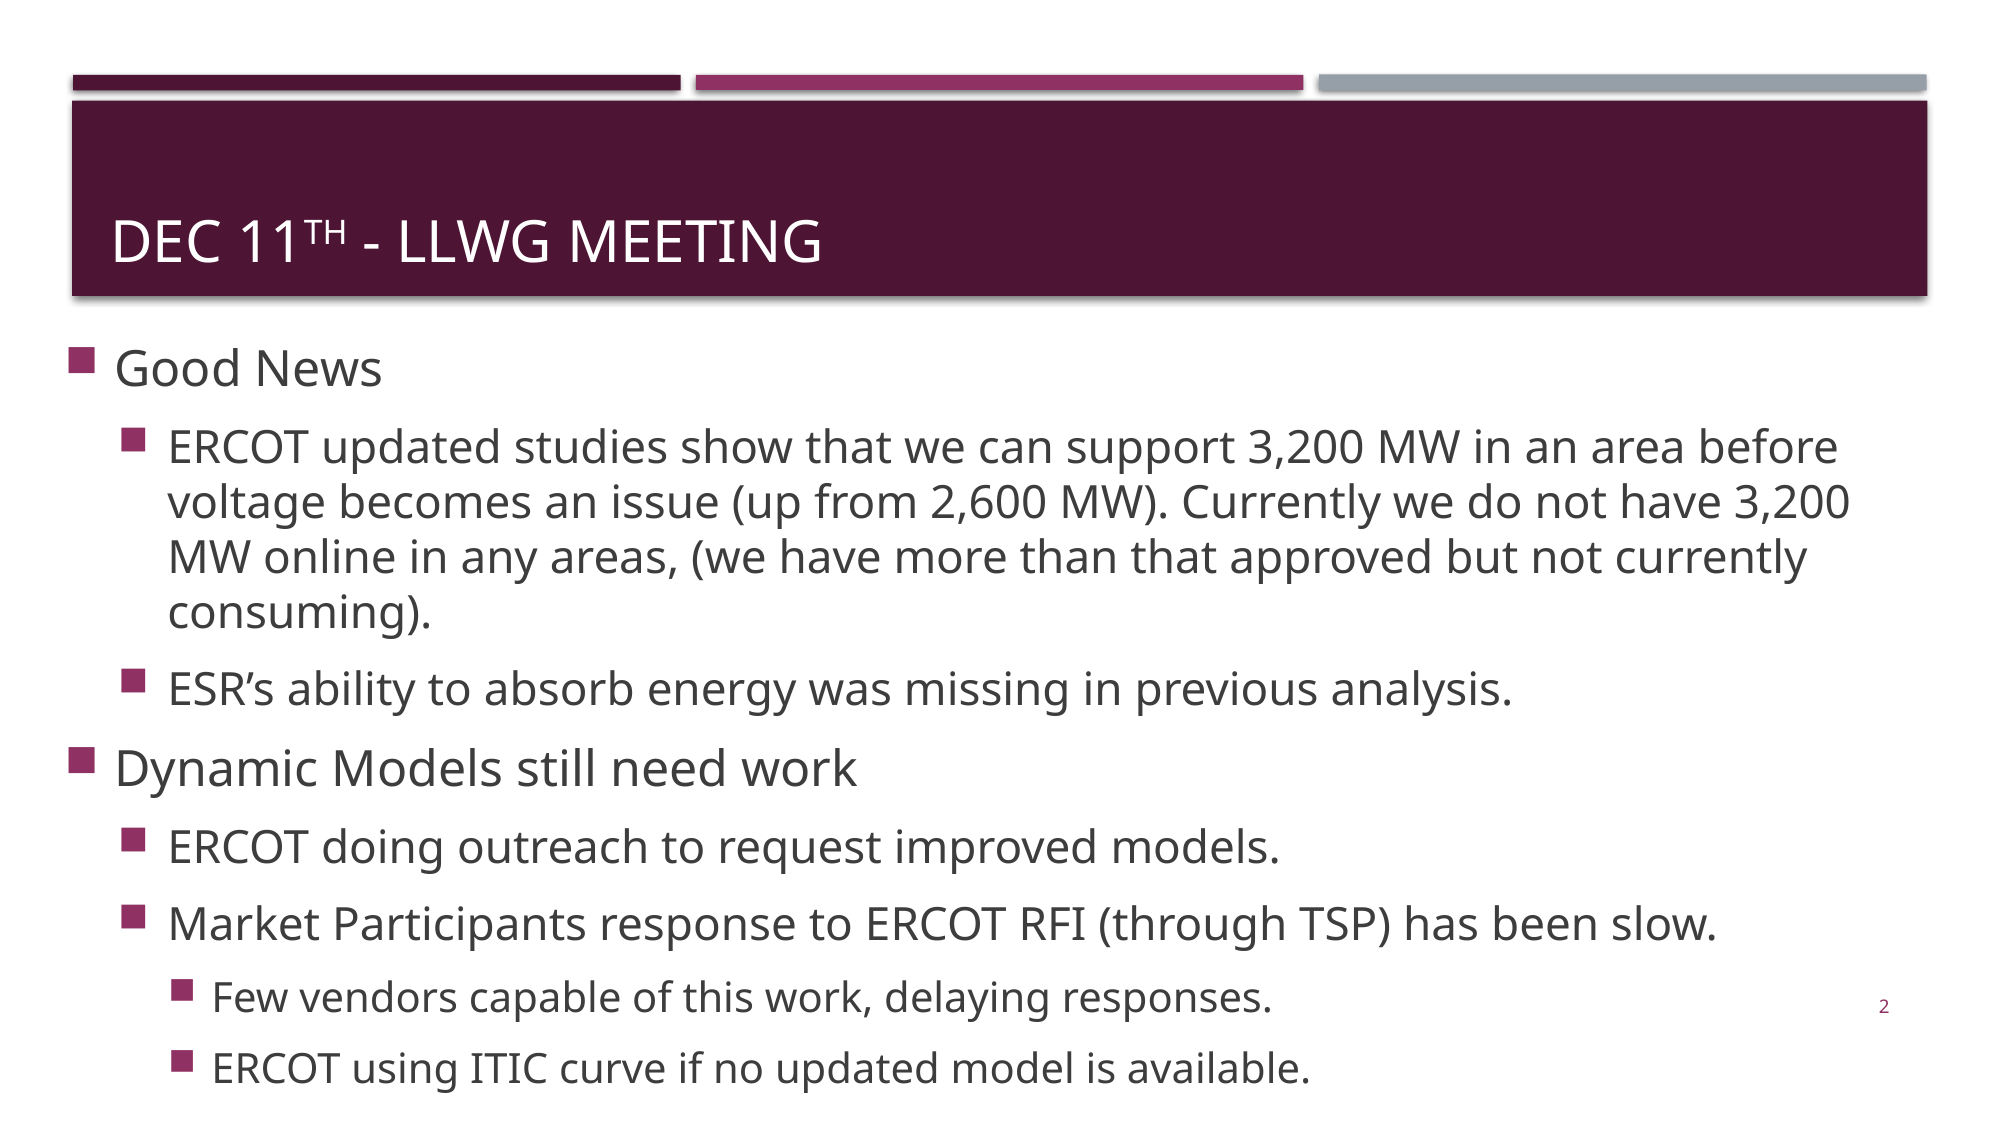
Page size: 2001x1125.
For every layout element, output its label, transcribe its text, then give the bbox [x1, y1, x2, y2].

slide_number 2 [1732, 977, 1905, 1037]
list Good News ERCOT updated studies show that we can support 3,200 MW in an area before voltage becomes an issue (up from 2,600 MW). Currently we do not have 3,200 MW online in any areas, (we have more than that approved but not currently consuming). ESR’s ability to absorb energy was missing in previous analysis. Dynamic Models still need work ERCOT doing outreach to request improved models. Market Participants response to ERCOT RFI (through TSP) has been slow. Few vendors capable of this work, delaying responses. ERCOT using ITIC curve if no updated model is available. [48, 328, 1952, 1106]
title Dec 11th - LLWG Meeting [95, 115, 1905, 282]
